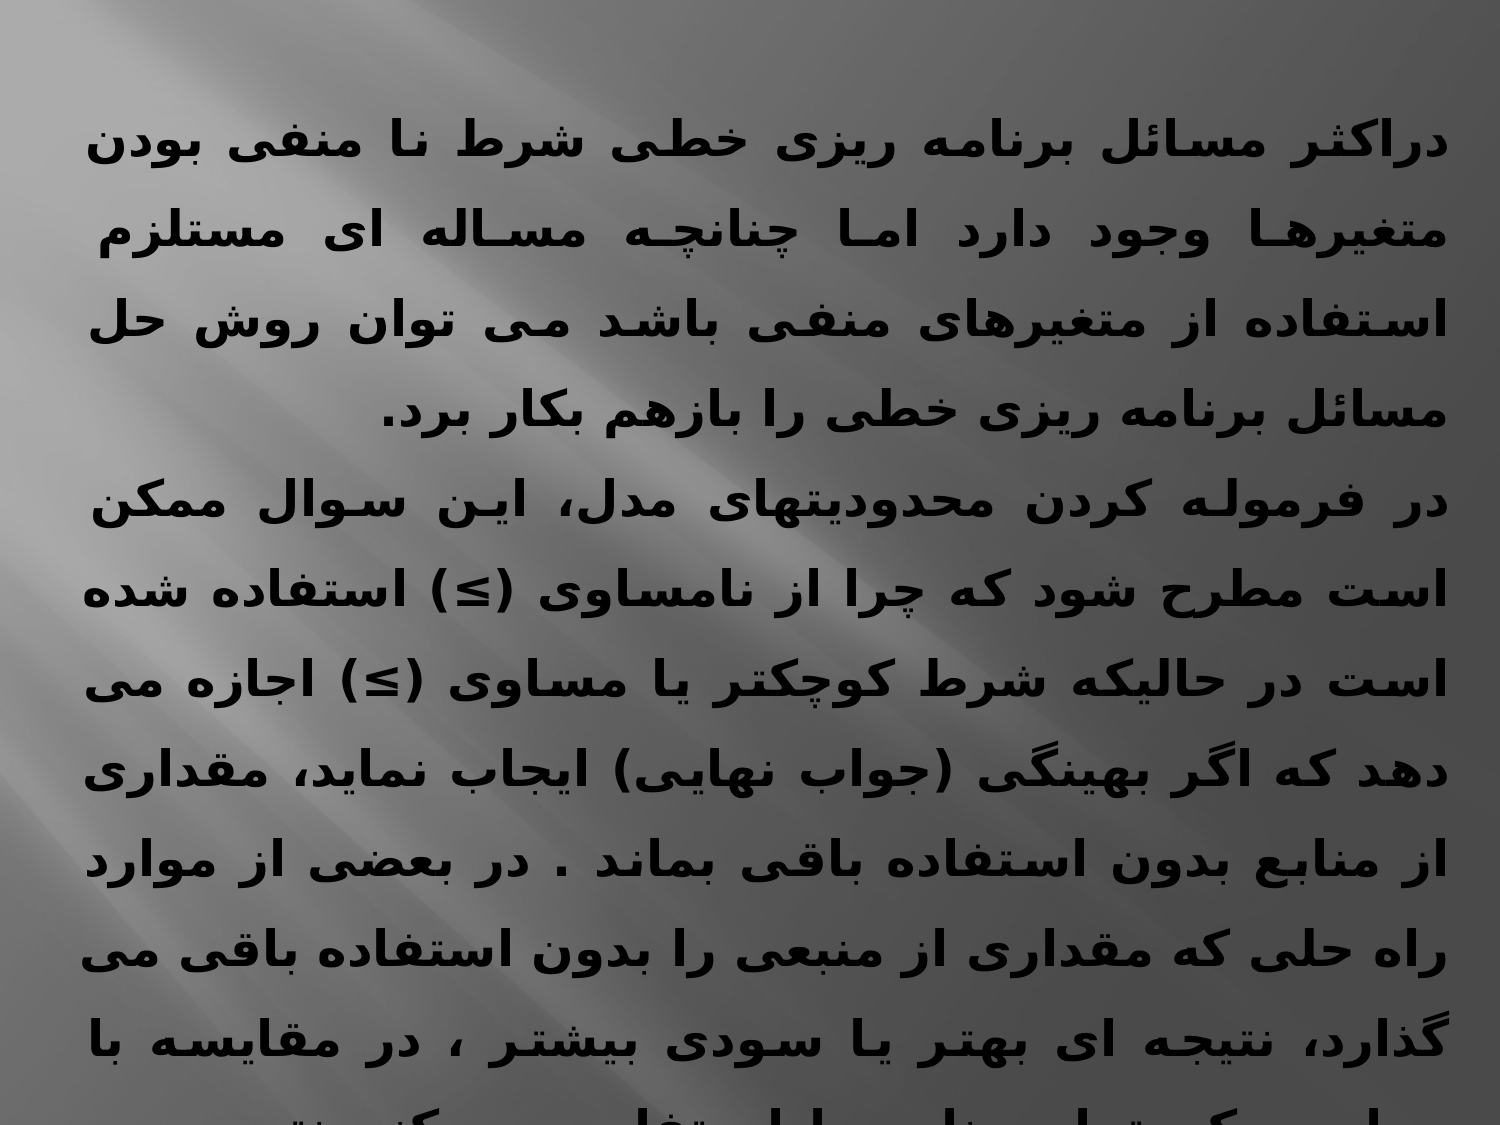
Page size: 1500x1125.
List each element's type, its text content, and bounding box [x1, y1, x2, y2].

text_box دراکثر مسائل برنامه ریزی خطی شرط نا منفی بودن متغیرها وجود دارد اما چنانچه مساله ای مستلزم استفاده از متغیرهای منفی باشد می توان روش حل مسائل برنامه ریزی خطی را بازهم بکار برد. در فرموله کردن محدودیتهای مدل، این سوال ممکن است مطرح شود که چرا از نامساوی (≥) استفاده شده است در حالیکه شرط کوچکتر یا مساوی (≥) اجازه می دهد که اگر بهینگی (جواب نهایی) ایجاب نماید، مقداری از منابع بدون استفاده باقی بماند . در بعضی از موارد راه حلی که مقداری از منبعی را بدون استفاده باقی می گذارد، نتیجه ای بهتر یا سودی بیشتر ، در مقایسه با جوابی که تمام منابع را استفاده می کند نتیجه می دهد .نا مساوی (≥) به سادگی شرایط انعطاف پذیری برای این گونه موارد پدید می آورد. [64, 68, 1465, 1125]
